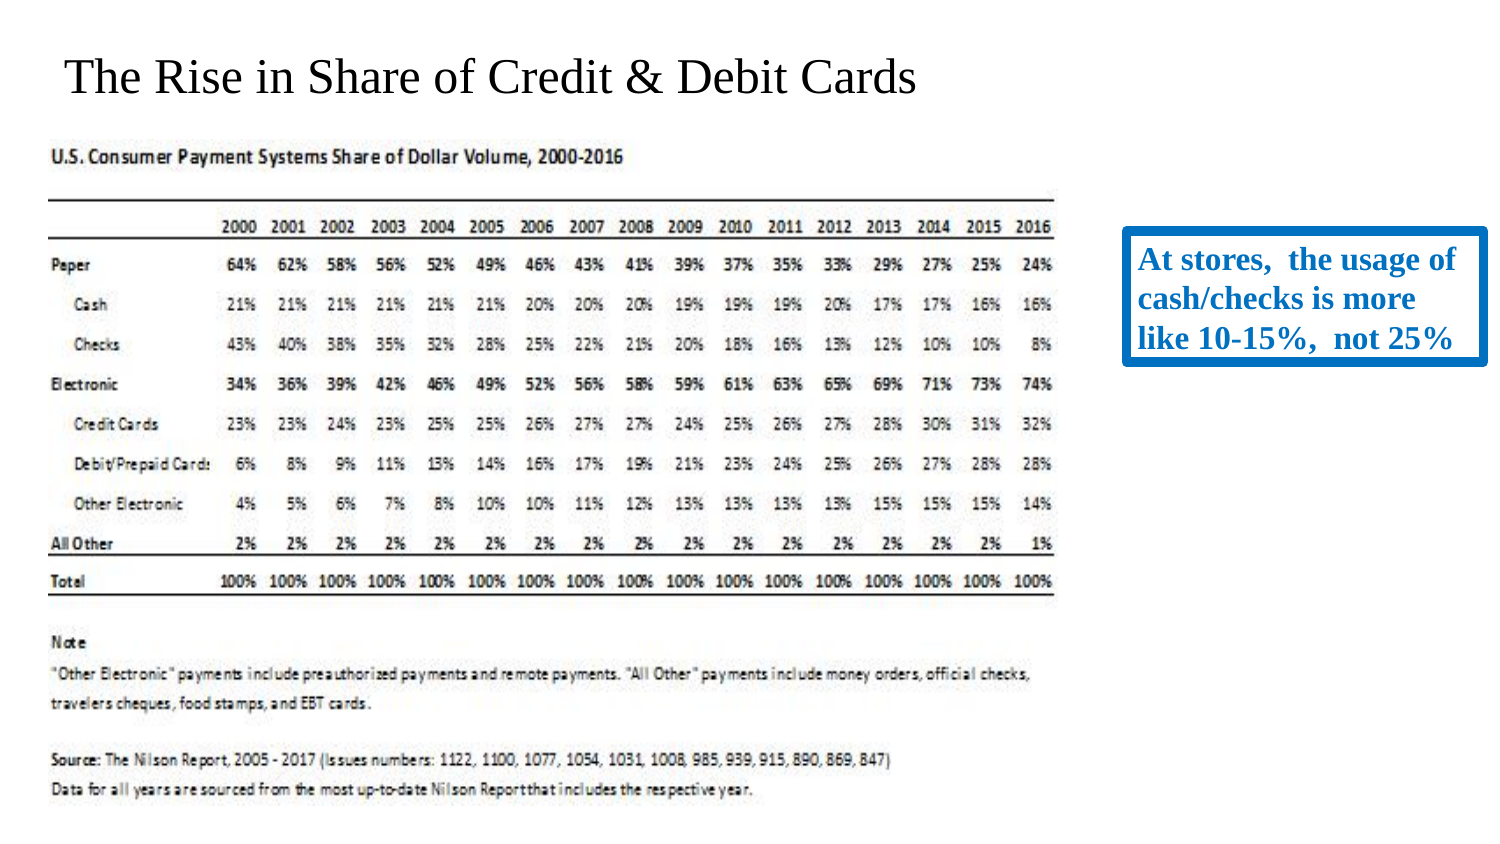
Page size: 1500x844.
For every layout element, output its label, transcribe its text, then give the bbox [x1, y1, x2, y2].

text_box The Rise in Share of Credit & Debit Cards [52, 38, 930, 110]
text_box At stores, the usage of cash/checks is more like 10-15%, not 25% [1126, 231, 1484, 362]
picture [48, 139, 1059, 806]
